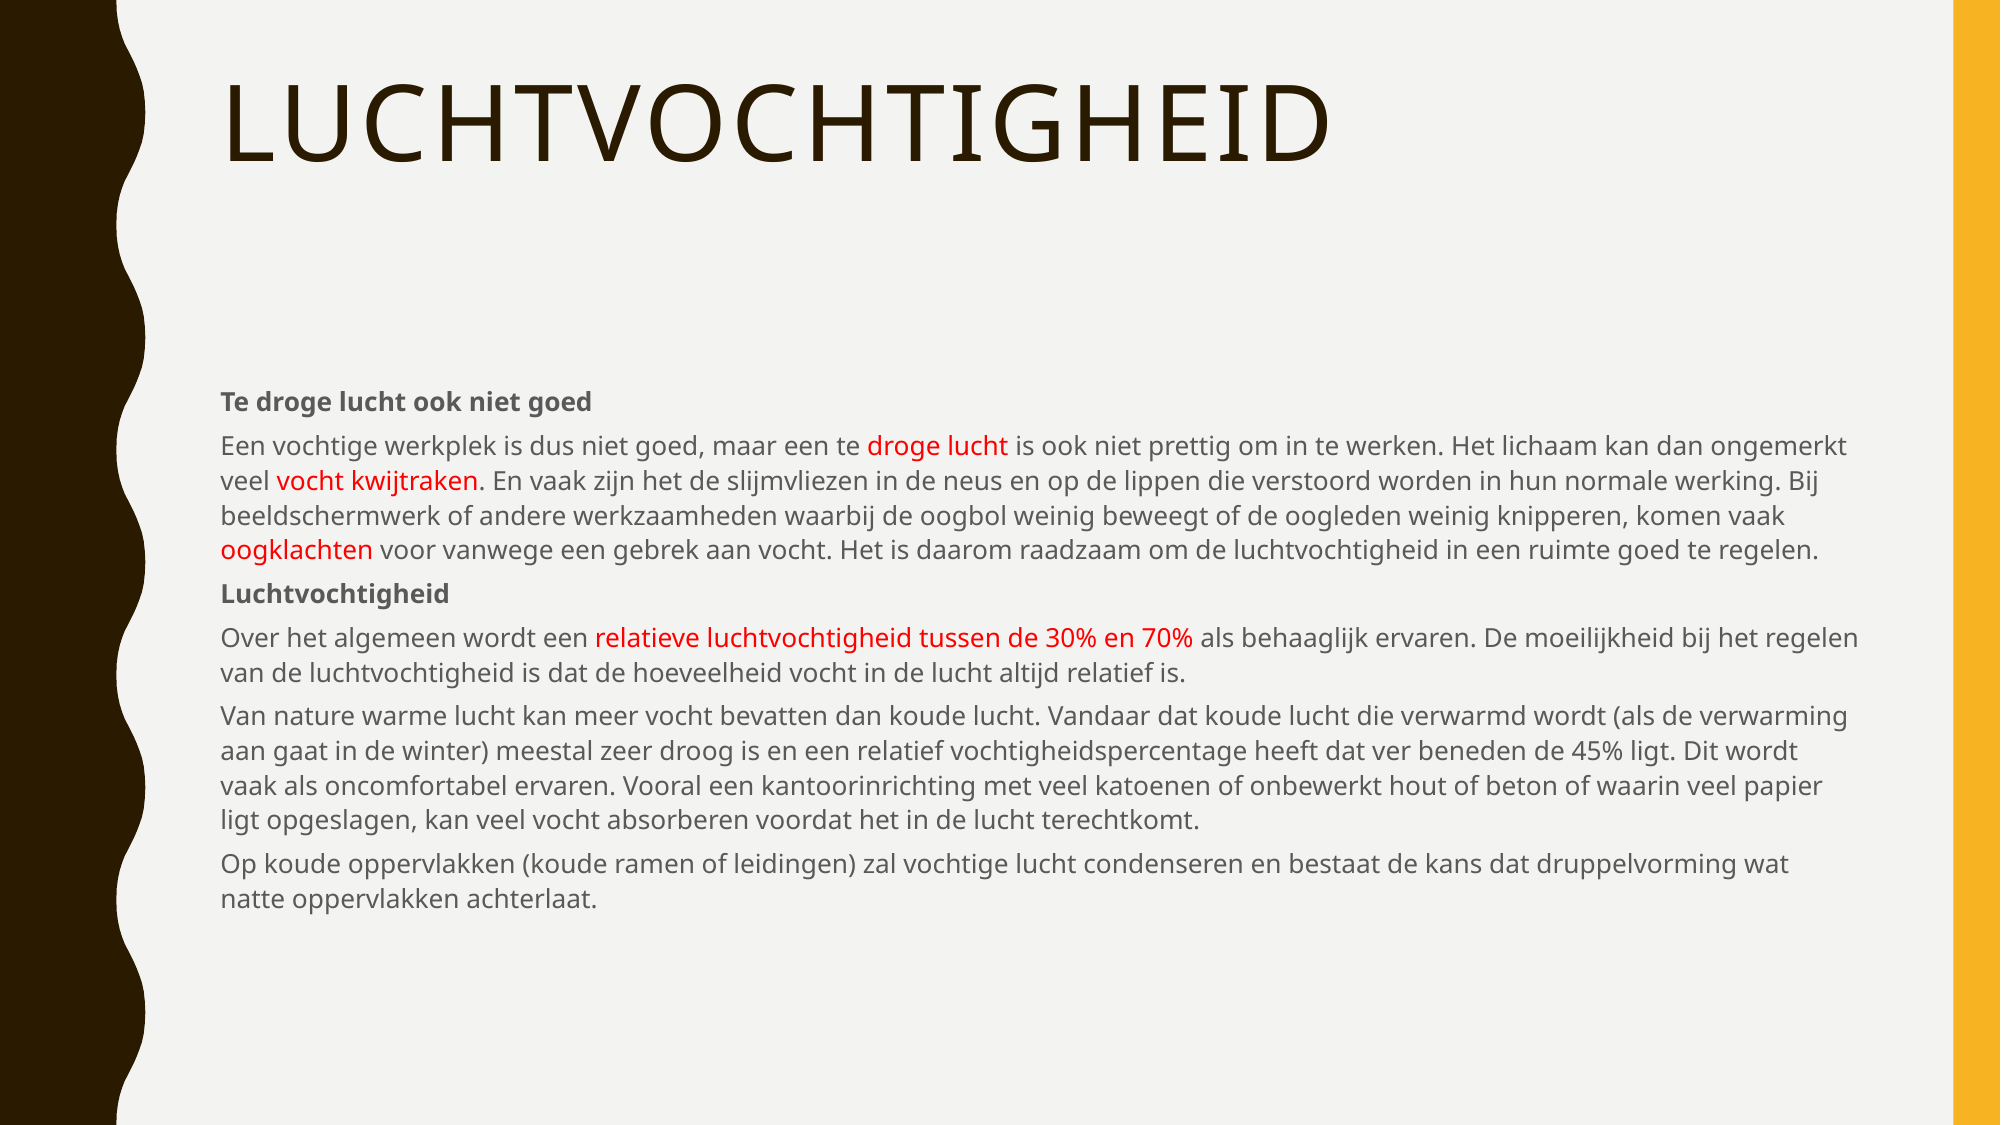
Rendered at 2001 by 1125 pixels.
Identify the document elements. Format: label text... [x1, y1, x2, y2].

list Te droge lucht ook niet goed Een vochtige werkplek is dus niet goed, maar een te droge lucht is ook niet prettig om in te werken. Het lichaam kan dan ongemerkt veel vocht kwijtraken. En vaak zijn het de slijmvliezen in de neus en op de lippen die verstoord worden in hun normale werking. Bij beeldschermwerk of andere werkzaamheden waarbij de oogbol weinig beweegt of de oogleden weinig knipperen, komen vaak oogklachten voor vanwege een gebrek aan vocht. Het is daarom raadzaam om de luchtvochtigheid in een ruimte goed te regelen. Luchtvochtigheid Over het algemeen wordt een relatieve luchtvochtigheid tussen de 30% en 70% als behaaglijk ervaren. De moeilijkheid bij het regelen van de luchtvochtigheid is dat de hoeveelheid vocht in de lucht altijd relatief is. Van nature warme lucht kan meer vocht bevatten dan koude lucht. Vandaar dat koude lucht die verwarmd wordt (als de verwarming aan gaat in de winter) meestal zeer droog is en een relatief vochtigheidspercentage heeft dat ver beneden de 45% ligt. Dit wordt vaak als oncomfortabel ervaren. Vooral een kantoorinrichting met veel katoenen of onbewerkt hout of beton of waarin veel papier ligt opgeslagen, kan veel vocht absorberen voordat het in de lucht terechtkomt. Op koude oppervlakken (koude ramen of leidingen) zal vochtige lucht condenseren en bestaat de kans dat druppelvorming wat natte oppervlakken achterlaat. [205, 375, 1875, 965]
title Luchtvochtigheid [205, 62, 1875, 308]
